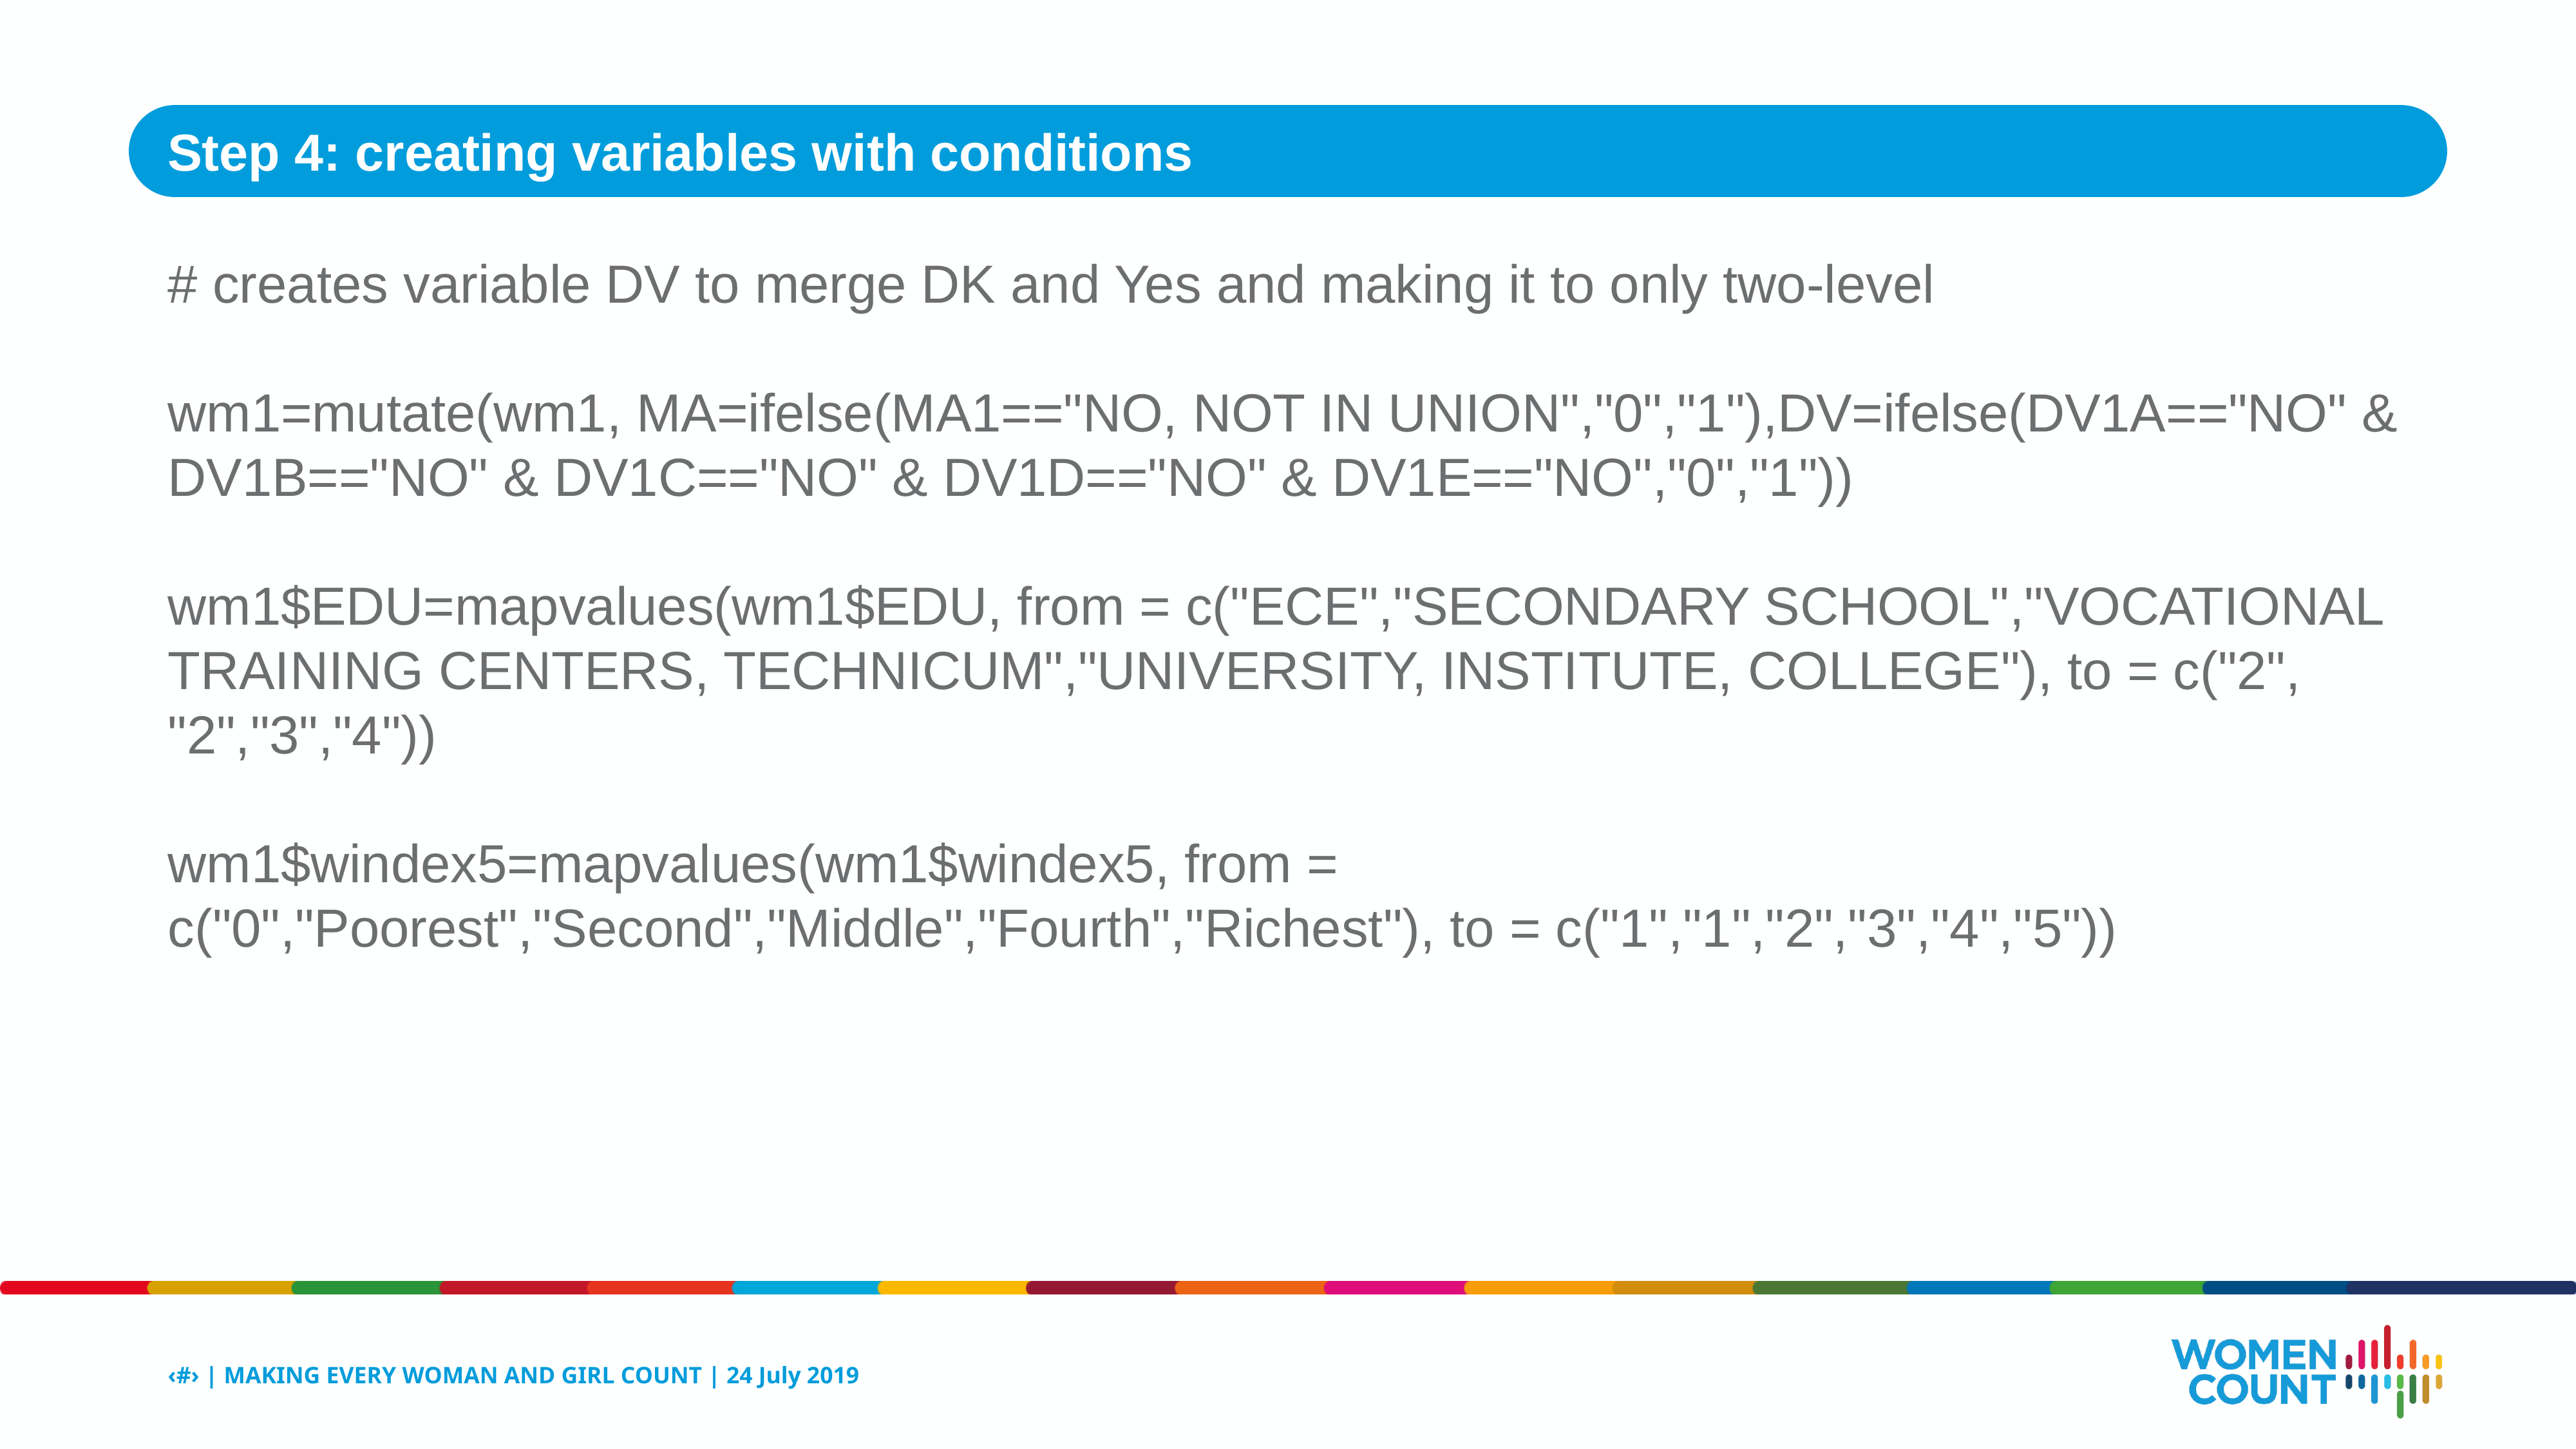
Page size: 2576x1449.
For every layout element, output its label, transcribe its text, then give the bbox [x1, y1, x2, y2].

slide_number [167, 1360, 1542, 1388]
list # creates variable DV to merge DK and Yes and making it to only two-level wm1=mutate(wm1, MA=ifelse(MA1=="NO, NOT IN UNION","0","1"),DV=ifelse(DV1A=="NO" & DV1B=="NO" & DV1C=="NO" & DV1D=="NO" & DV1E=="NO","0","1")) wm1$EDU=mapvalues(wm1$EDU, from = c("ECE","SECONDARY SCHOOL","VOCATIONAL TRAINING CENTERS, TECHNICUM","UNIVERSITY, INSTITUTE, COLLEGE"), to = c("2", "2","3","4")) wm1$windex5=mapvalues(wm1$windex5, from = c("0","Poorest","Second","Middle","Fourth","Richest"), to = c("1","1","2","3","4","5")) [167, 249, 2479, 1030]
list Step 4: creating variables with conditions [167, 119, 2411, 182]
